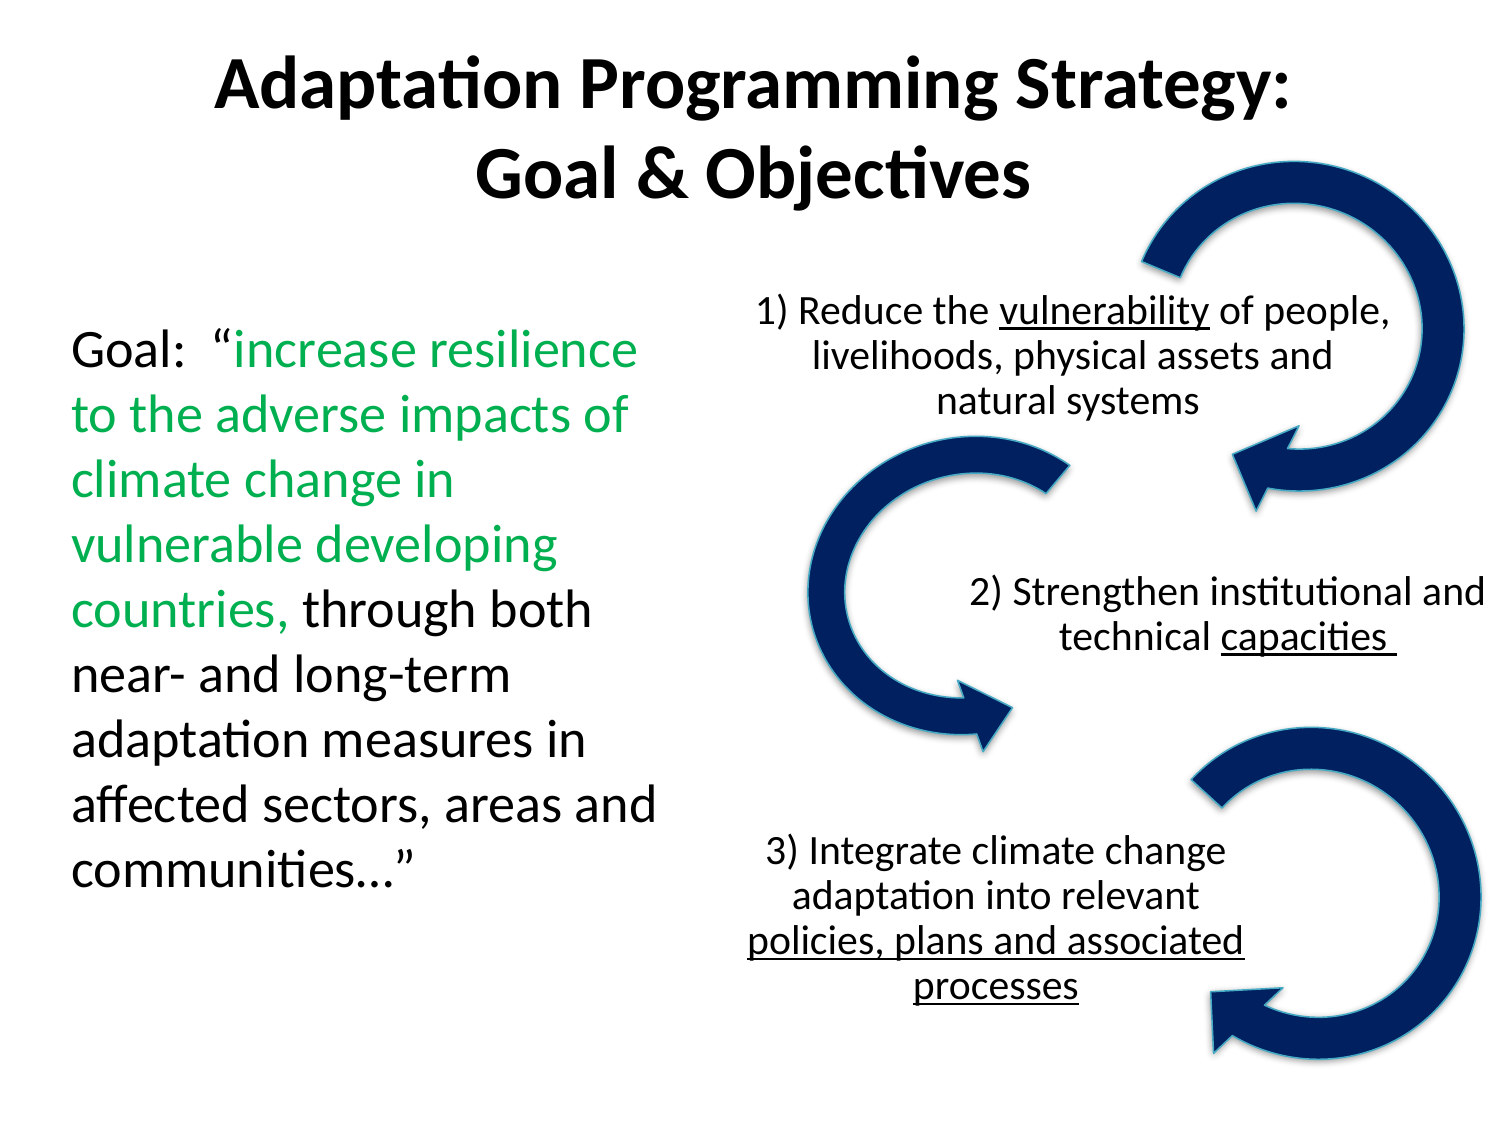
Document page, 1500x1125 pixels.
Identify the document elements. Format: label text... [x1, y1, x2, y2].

list Goal: “increase resilience to the adverse impacts of climate change in vulnerable developing countries, through both near- and long-term adaptation measures in affected sectors, areas and communities…” [54, 304, 679, 940]
text_box 3) Integrate climate change adaptation into relevant policies, plans and associated processes [724, 850, 1267, 988]
text_box 1) Reduce the vulnerability of people, livelihoods, physical assets and natural systems [748, 299, 1397, 412]
text_box [807, 435, 1071, 753]
text_box [1140, 160, 1465, 512]
text_box 2) Strengthen institutional and technical capacities [923, 558, 1500, 671]
title Adaptation Programming Strategy: Goal & Objectives [87, 74, 1438, 263]
text_box [1190, 726, 1482, 1061]
